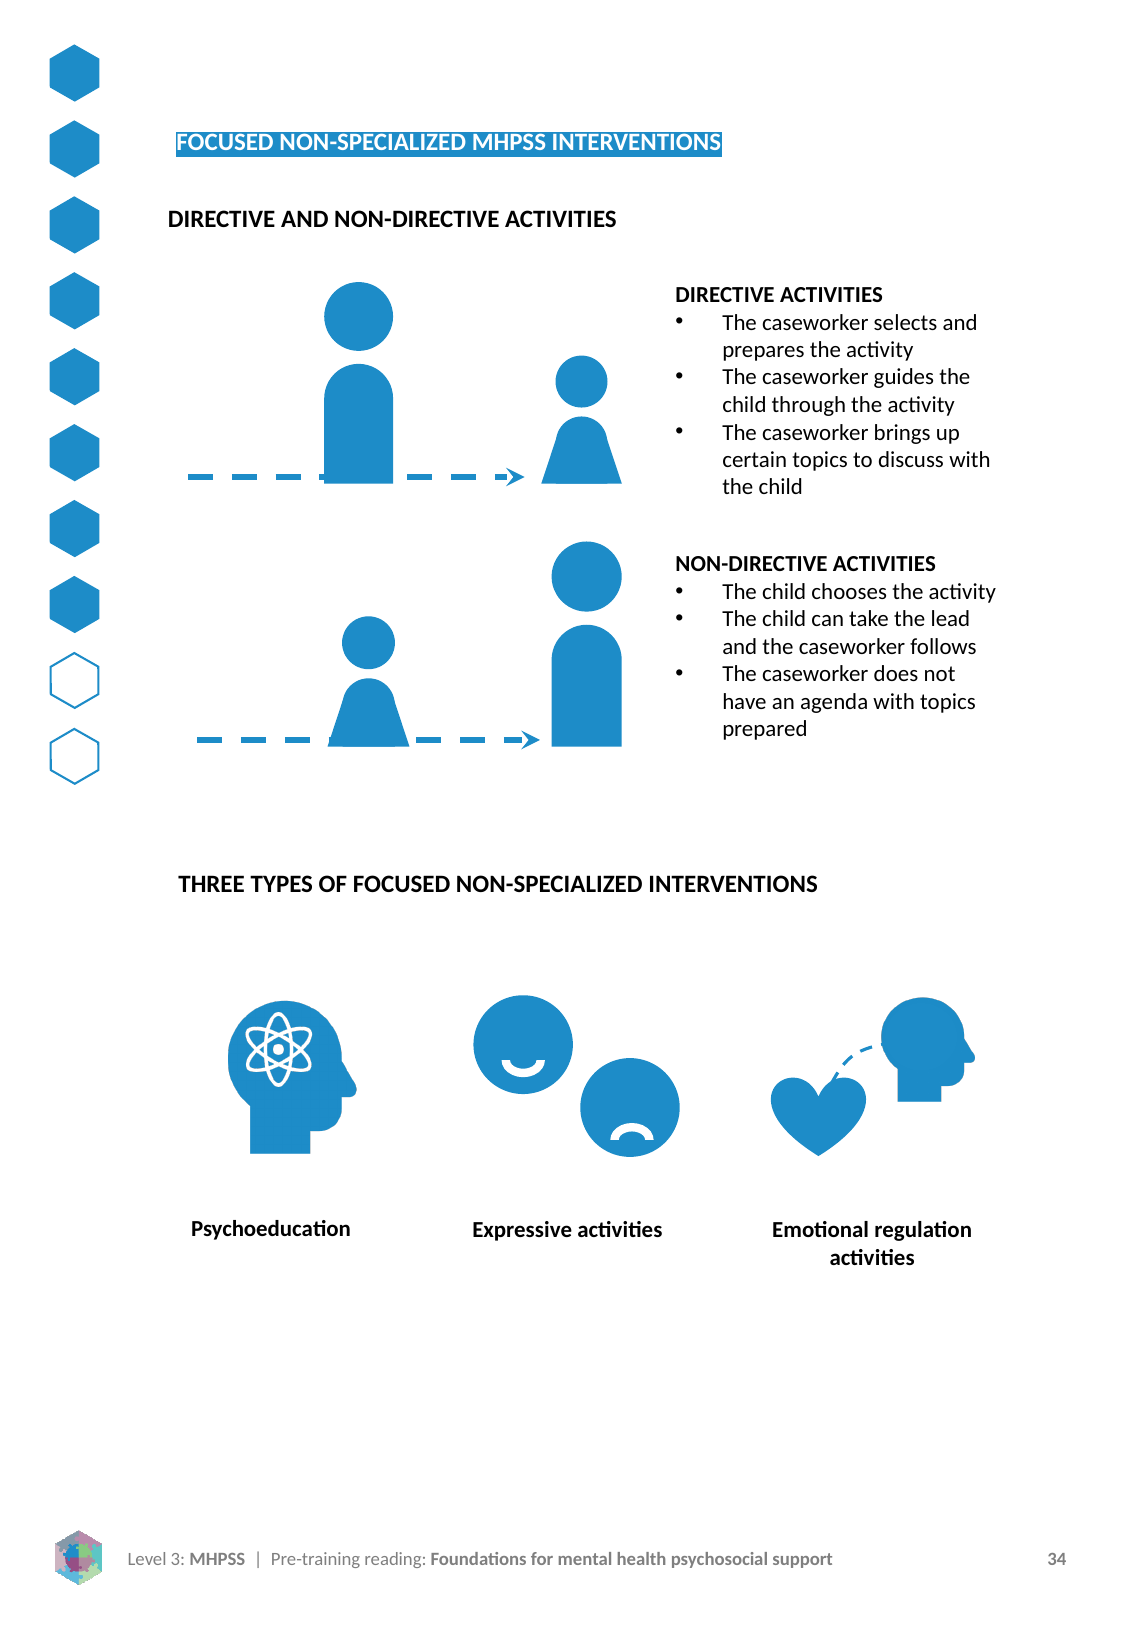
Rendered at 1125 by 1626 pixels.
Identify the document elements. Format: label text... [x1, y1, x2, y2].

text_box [187, 281, 622, 484]
text_box [50, 425, 99, 481]
text_box [50, 197, 99, 253]
text_box NON-DIRECTIVE ACTIVITIES The child chooses the activity The child can take the lead and the caseworker follows The caseworker does not have an agenda with topics prepared [660, 541, 1015, 749]
text_box THREE TYPES OF FOCUSED NON-SPECIALIZED INTERVENTIONS [163, 860, 1026, 905]
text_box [196, 541, 622, 747]
text_box FOCUSED NON-SPECIALIZED MHPSS INTERVENTIONS [161, 117, 1023, 163]
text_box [473, 994, 680, 1158]
text_box [50, 501, 99, 557]
text_box [50, 273, 99, 329]
text_box Psychoeducation [163, 1206, 384, 1249]
picture [55, 1530, 102, 1585]
text_box DIRECTIVE ACTIVITIES The caseworker selects and prepares the activity The caseworker guides the child through the activity The caseworker brings up certain topics to discuss with the child [660, 272, 1023, 507]
picture [200, 990, 383, 1173]
text_box [50, 45, 99, 101]
text_box DIRECTIVE AND NON-DIRECTIVE ACTIVITIES [152, 195, 1015, 240]
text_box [770, 990, 994, 1157]
text_box [50, 577, 99, 632]
text_box Expressive activities [457, 1207, 678, 1278]
text_box [50, 653, 99, 708]
text_box [50, 728, 99, 784]
text_box [50, 349, 99, 405]
text_box [50, 121, 99, 177]
text_box Emotional regulation activities [754, 1207, 990, 1278]
